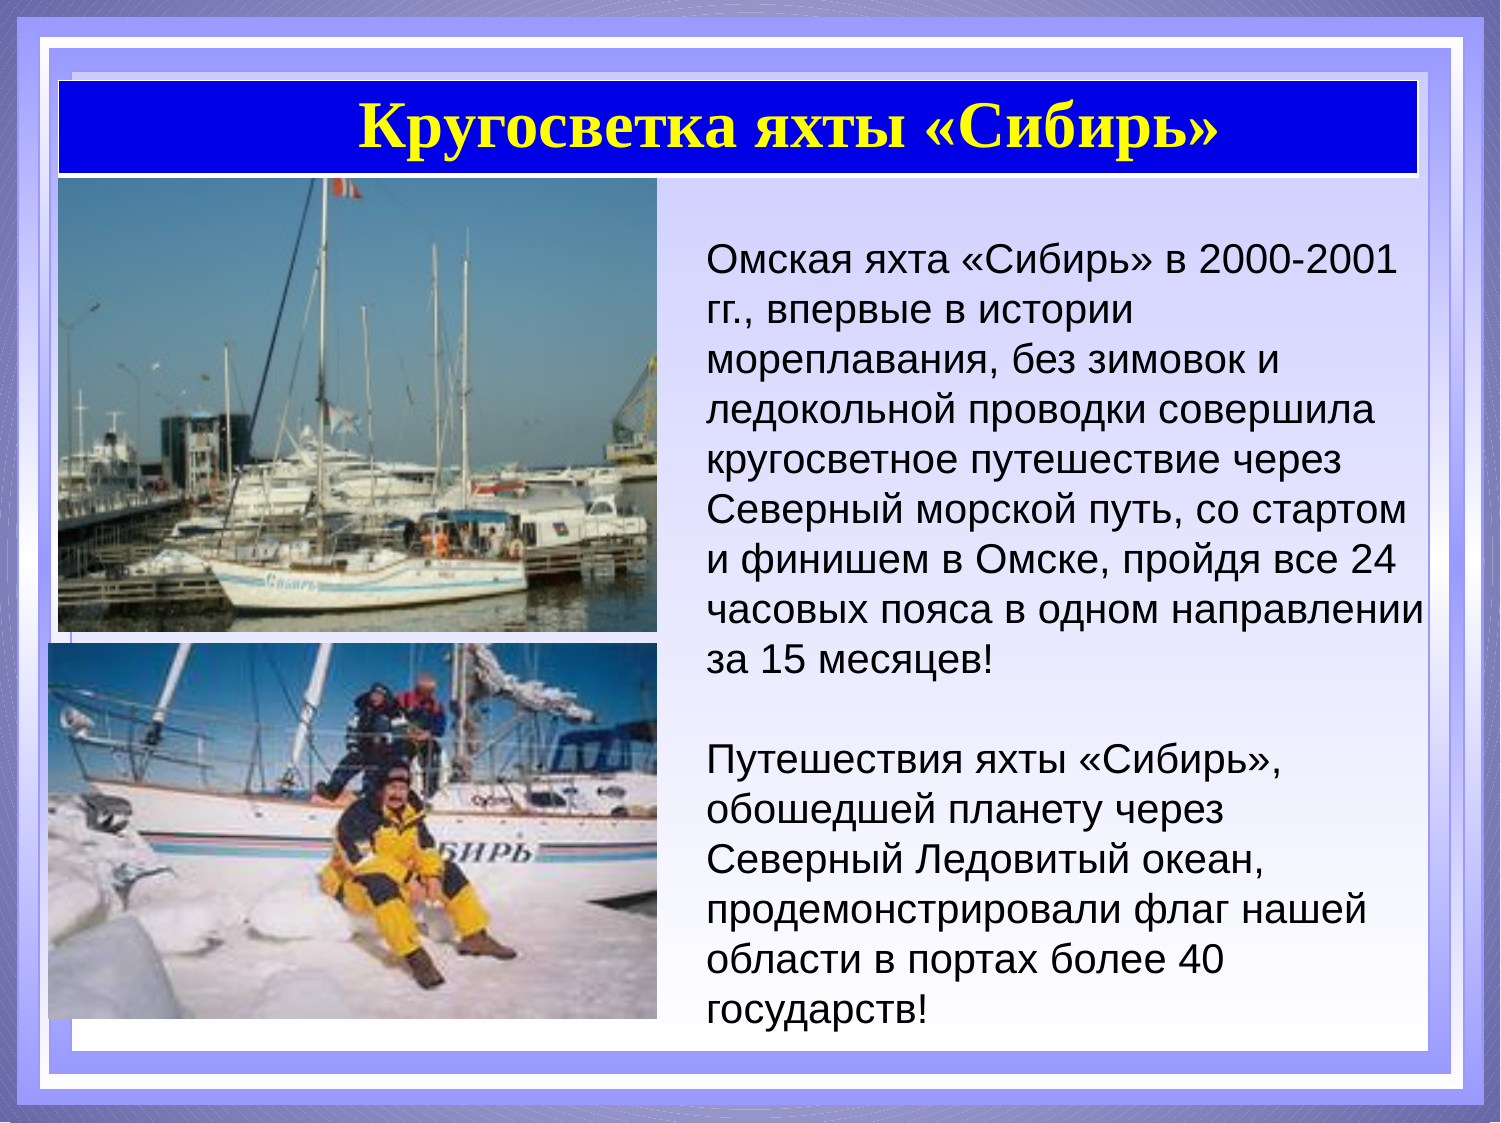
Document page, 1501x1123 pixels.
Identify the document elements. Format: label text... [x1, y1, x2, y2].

picture [58, 80, 657, 632]
picture [48, 643, 657, 1019]
table_header Кругосветка яхты «Сибирь» [659, 81, 1417, 173]
text_box Омская яхта «Сибирь» в 2000-2001 гг., впервые в истории мореплавания, без зимовок и ледокольной проводки совершила кругосветное путешествие через Северный морской путь, со стартом и финишем в Омске, пройдя все 24 часовых пояса в одном направлении за 15 месяцев! Путешествия яхты «Сибирь», обошедшей планету через Северный Ледовитый океан, продемонстрировали флаг нашей области в портах более 40 государств! [691, 174, 1442, 1040]
